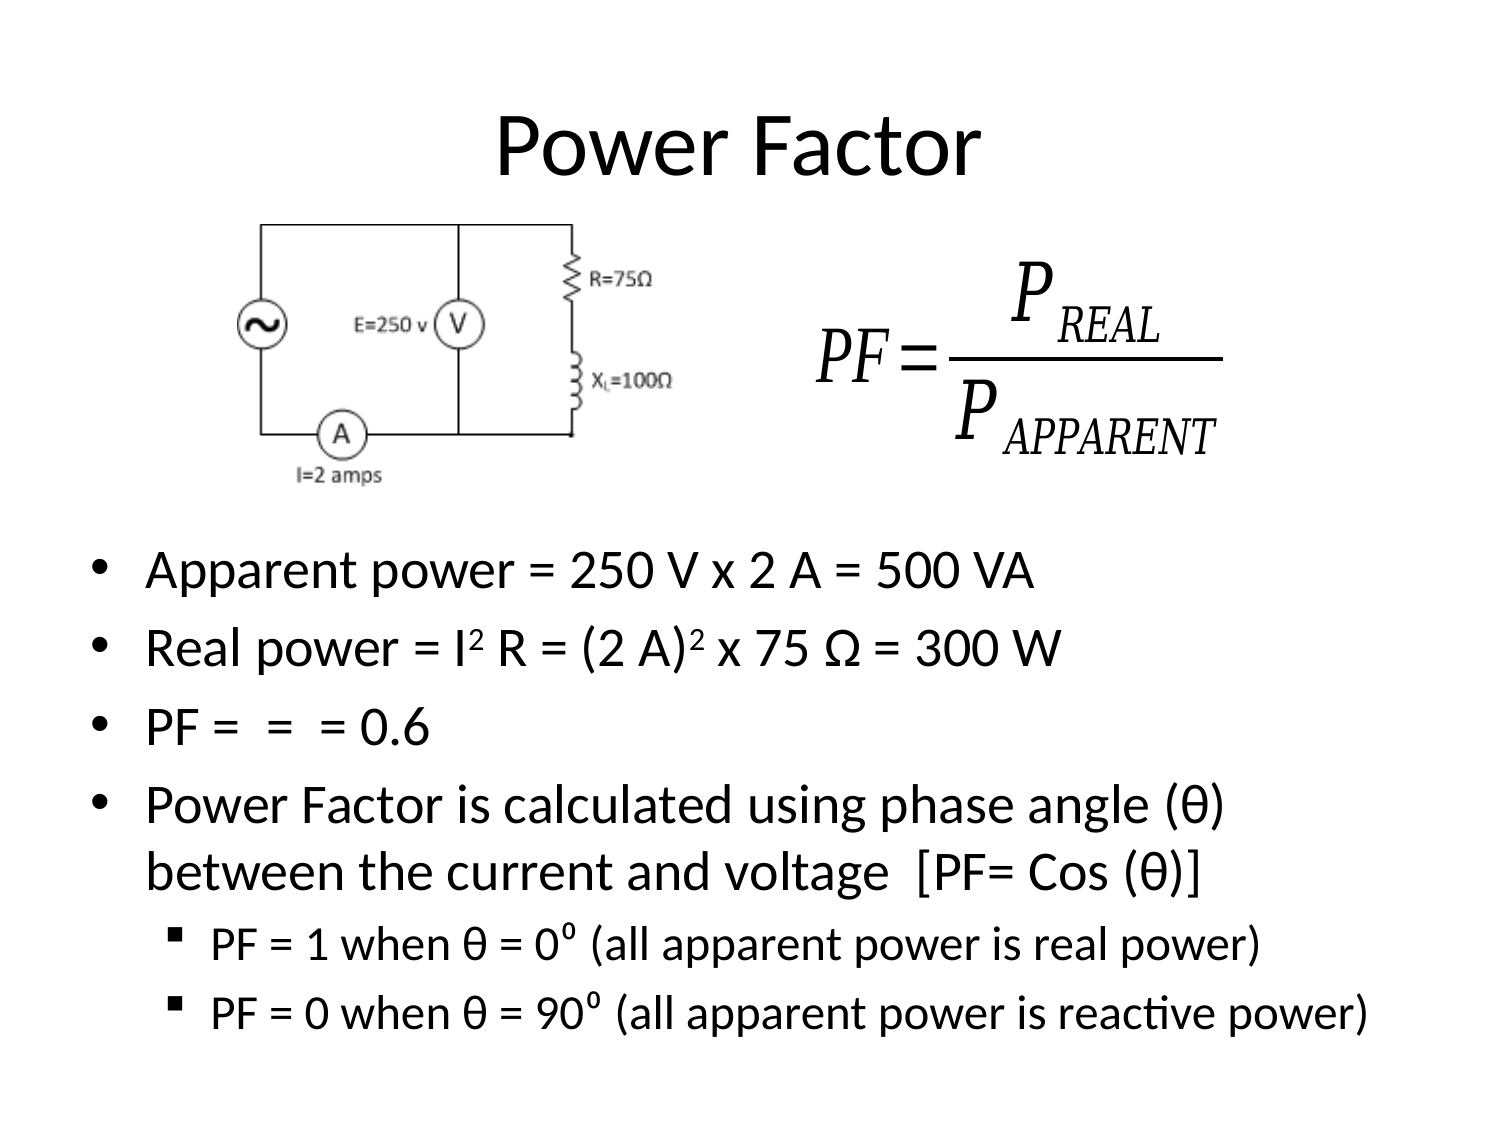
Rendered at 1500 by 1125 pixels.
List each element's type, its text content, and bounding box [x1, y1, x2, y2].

picture [237, 224, 680, 489]
title Power Factor [75, 45, 1425, 233]
